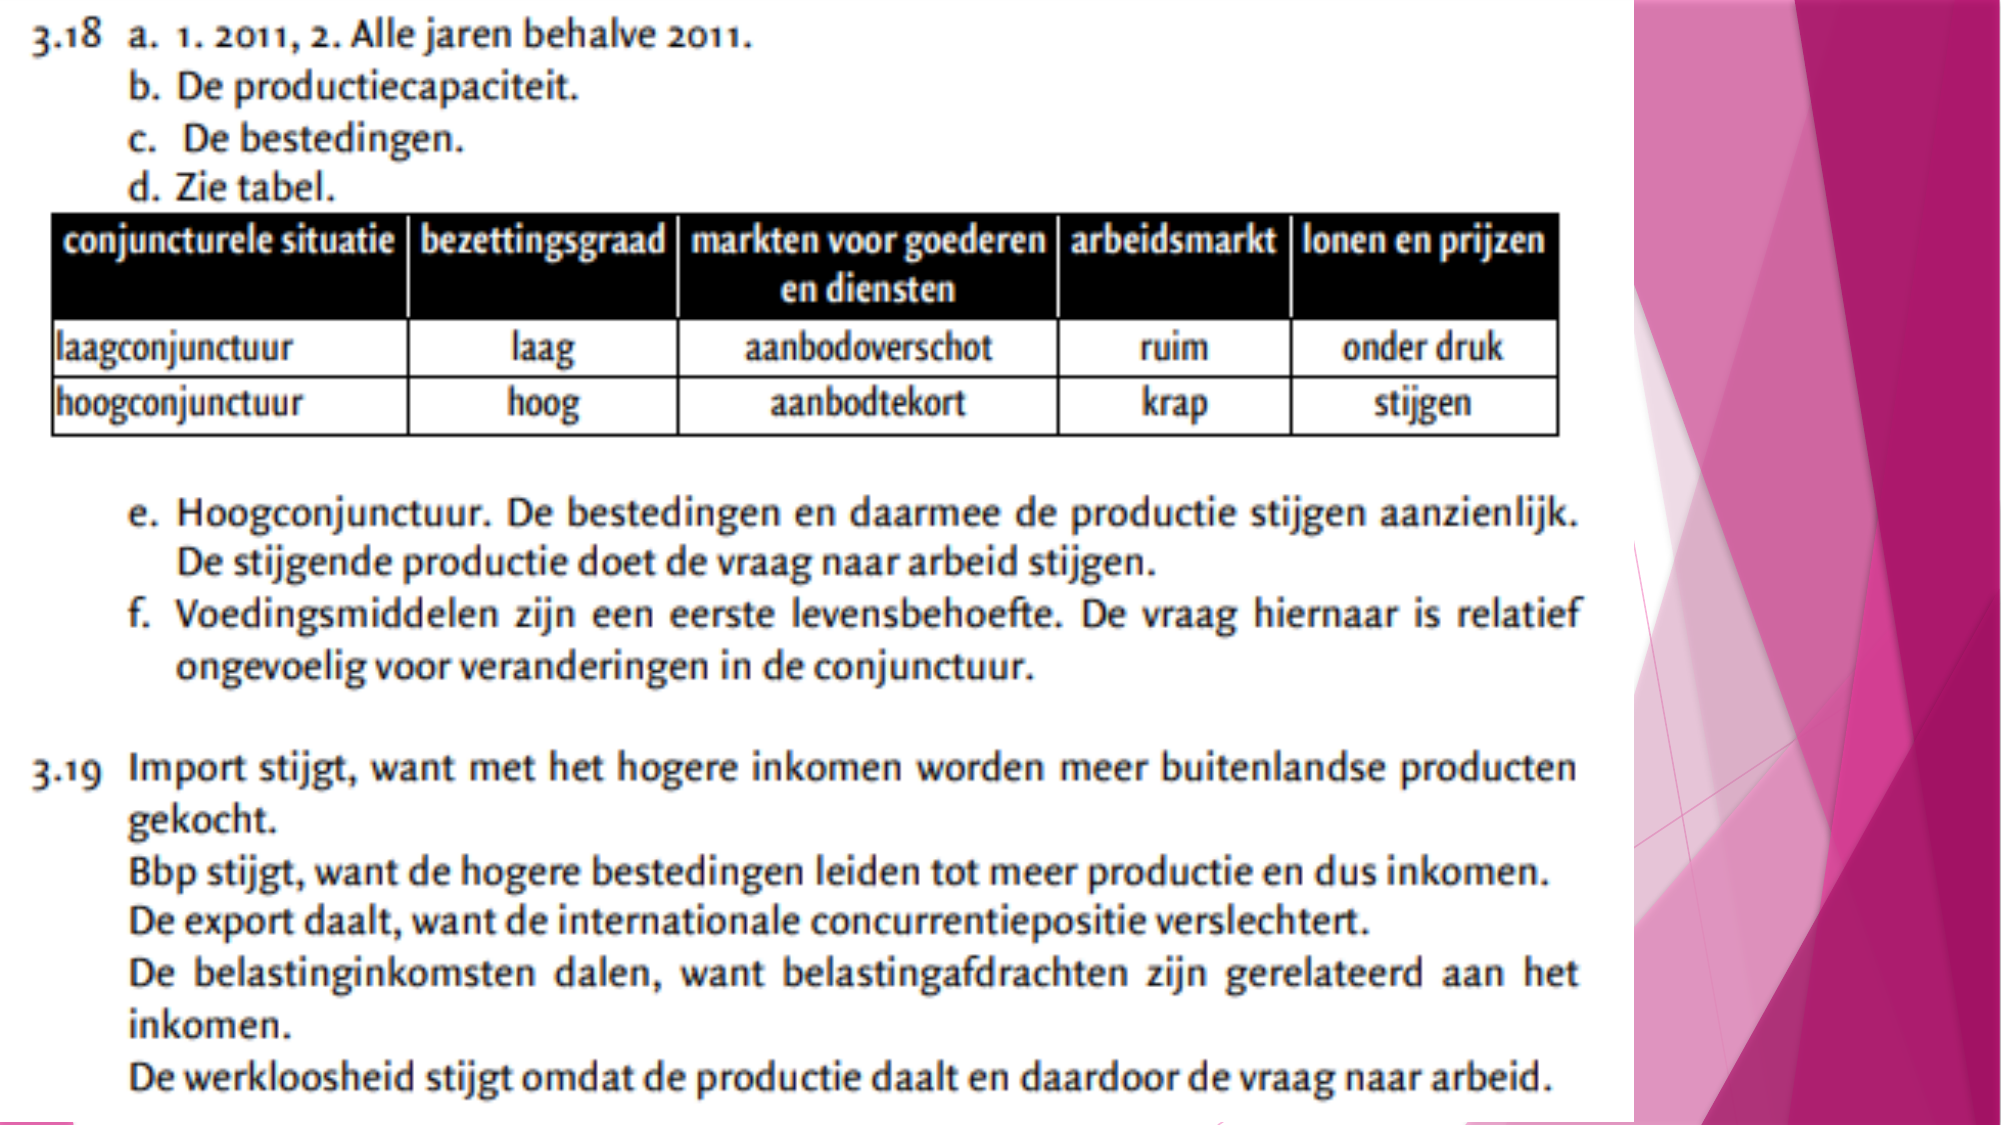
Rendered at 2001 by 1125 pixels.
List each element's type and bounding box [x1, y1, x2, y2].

picture [0, 0, 1634, 1122]
